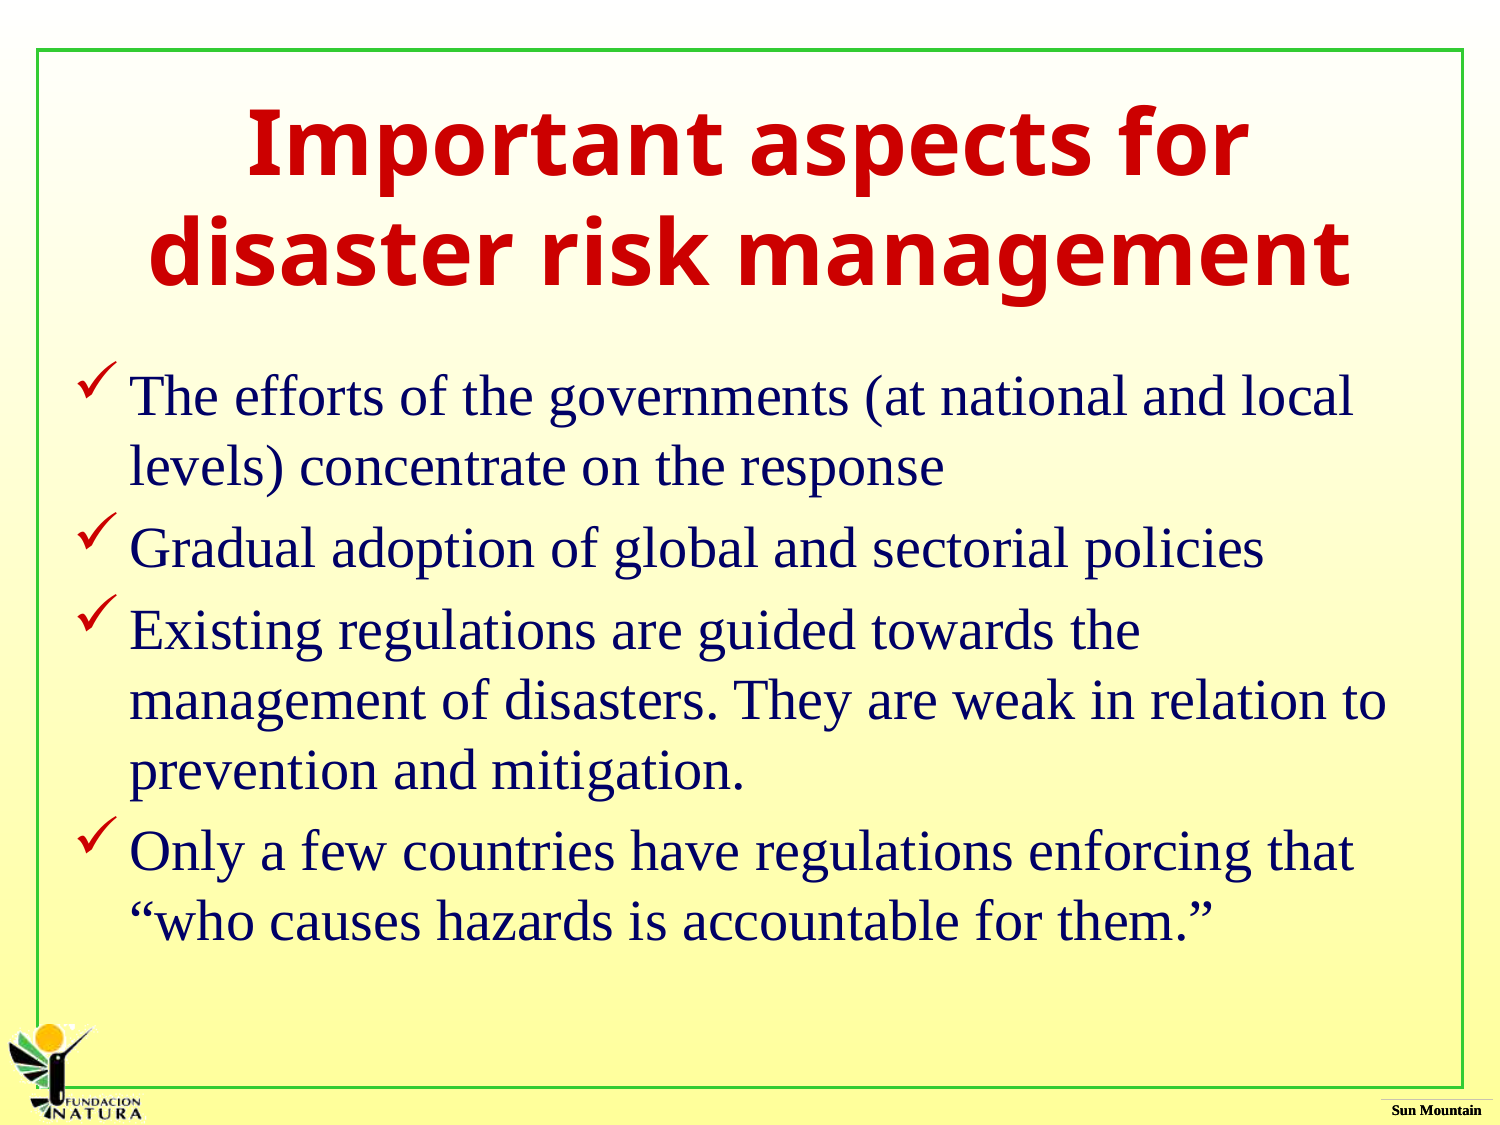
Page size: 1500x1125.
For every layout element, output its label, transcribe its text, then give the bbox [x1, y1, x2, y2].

title Important aspects for disaster risk management [49, 99, 1451, 288]
list The efforts of the governments (at national and local levels) concentrate on the response Gradual adoption of global and sectorial policies Existing regulations are guided towards the management of disasters. They are weak in relation to prevention and mitigation. Only a few countries have regulations enforcing that “who causes hazards is accountable for them.” [57, 349, 1446, 1026]
